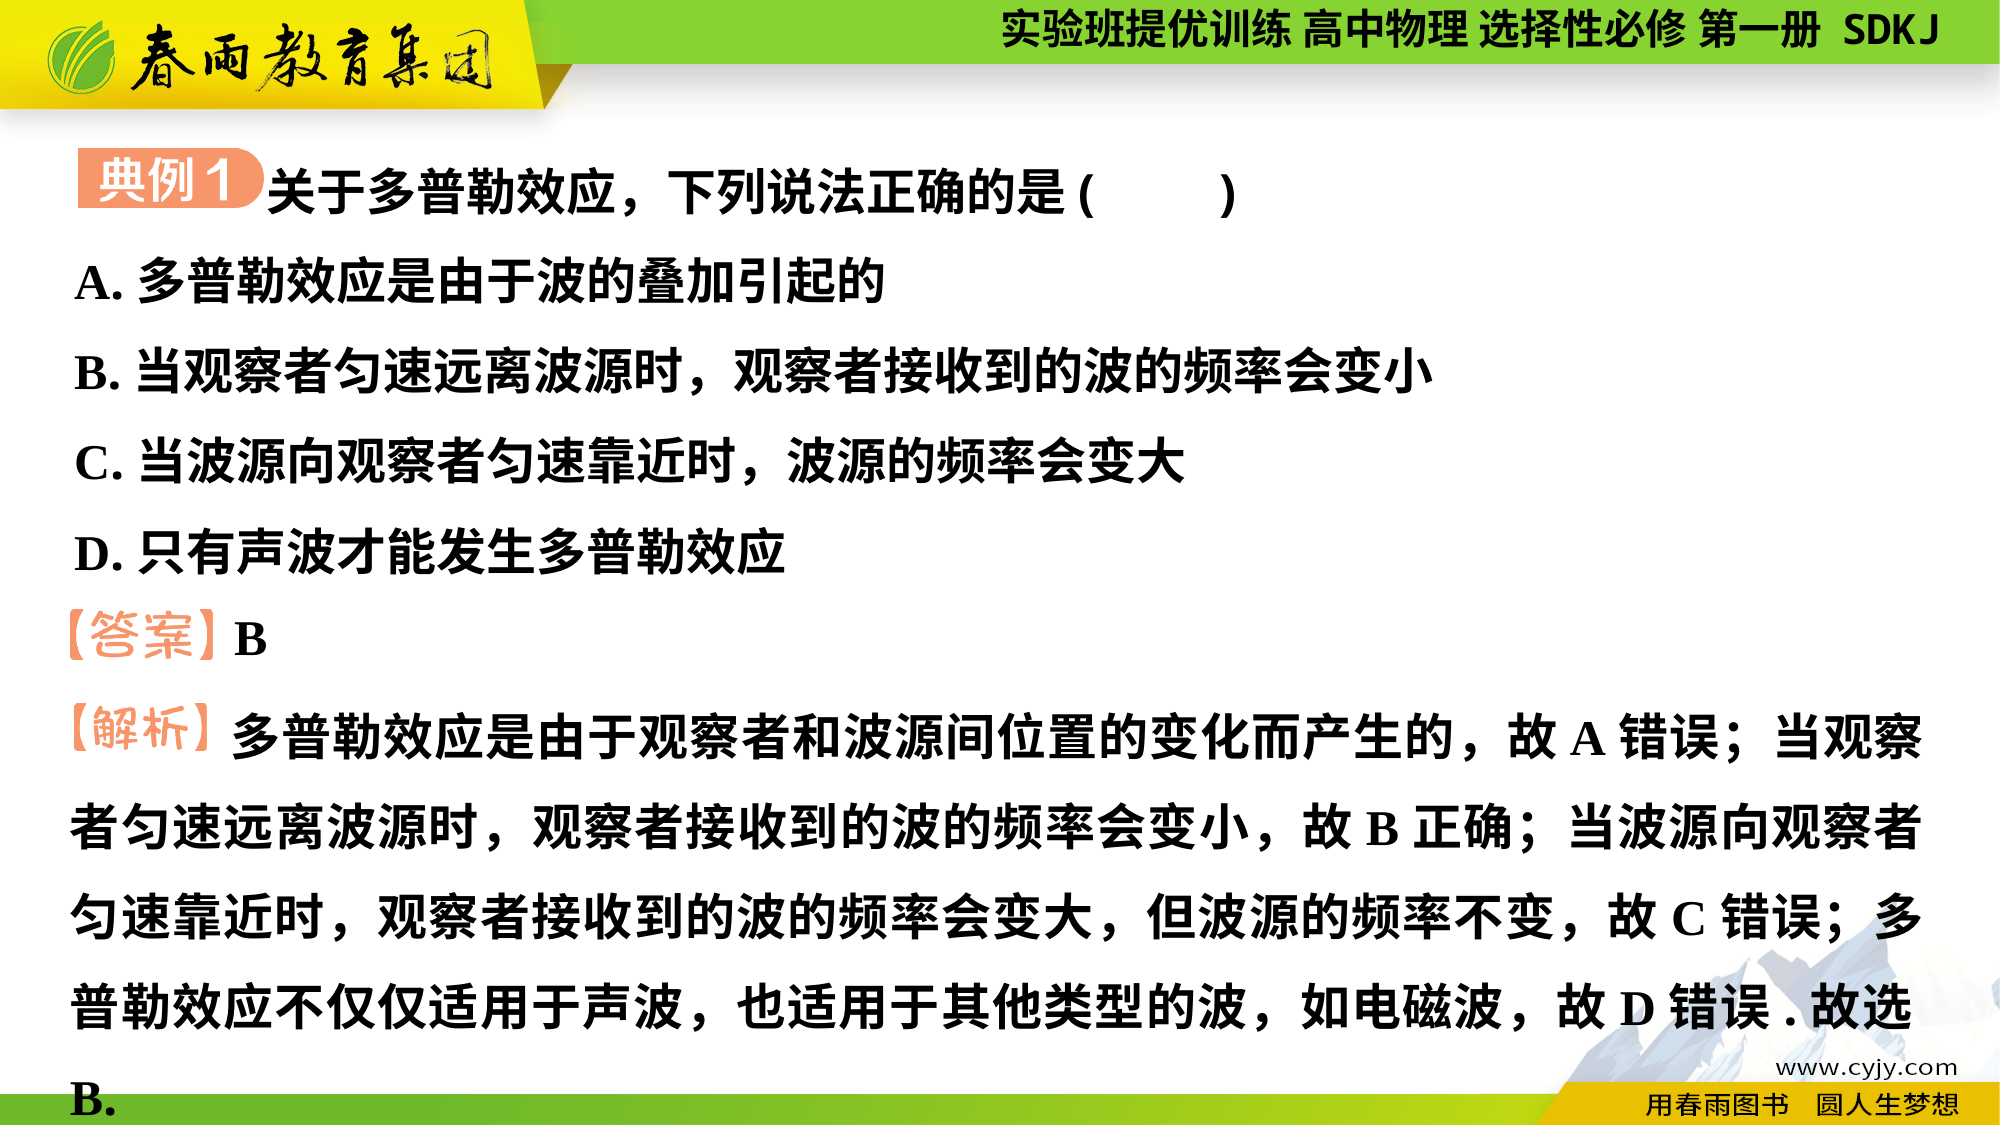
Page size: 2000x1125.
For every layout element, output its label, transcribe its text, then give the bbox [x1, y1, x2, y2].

list 关于多普勒效应，下列说法正确的是( ) A.多普勒效应是由于波的叠加引起的 B.当观察者匀速远离波源时，观察者接收到的波的频率会变小 C.当波源向观察者匀速靠近时，波源的频率会变大 D.只有声波才能发生多普勒效应 [59, 122, 1944, 581]
picture [0, 0, 2000, 1125]
text_box 多普勒效应是由于观察者和波源间位置的变化而产生的，故A错误；当观察者匀速远离波源时，观察者接收到的波的频率会变小，故B正确；当波源向观察者匀速靠近时，观察者接收到的波的频率会变大，但波源的频率不变，故C错误；多普勒效应不仅仅适用于声波，也适用于其他类型的波，如电磁波，故D错误.故选B. [54, 667, 1939, 1125]
picture [73, 702, 207, 751]
text_box B [219, 597, 283, 667]
